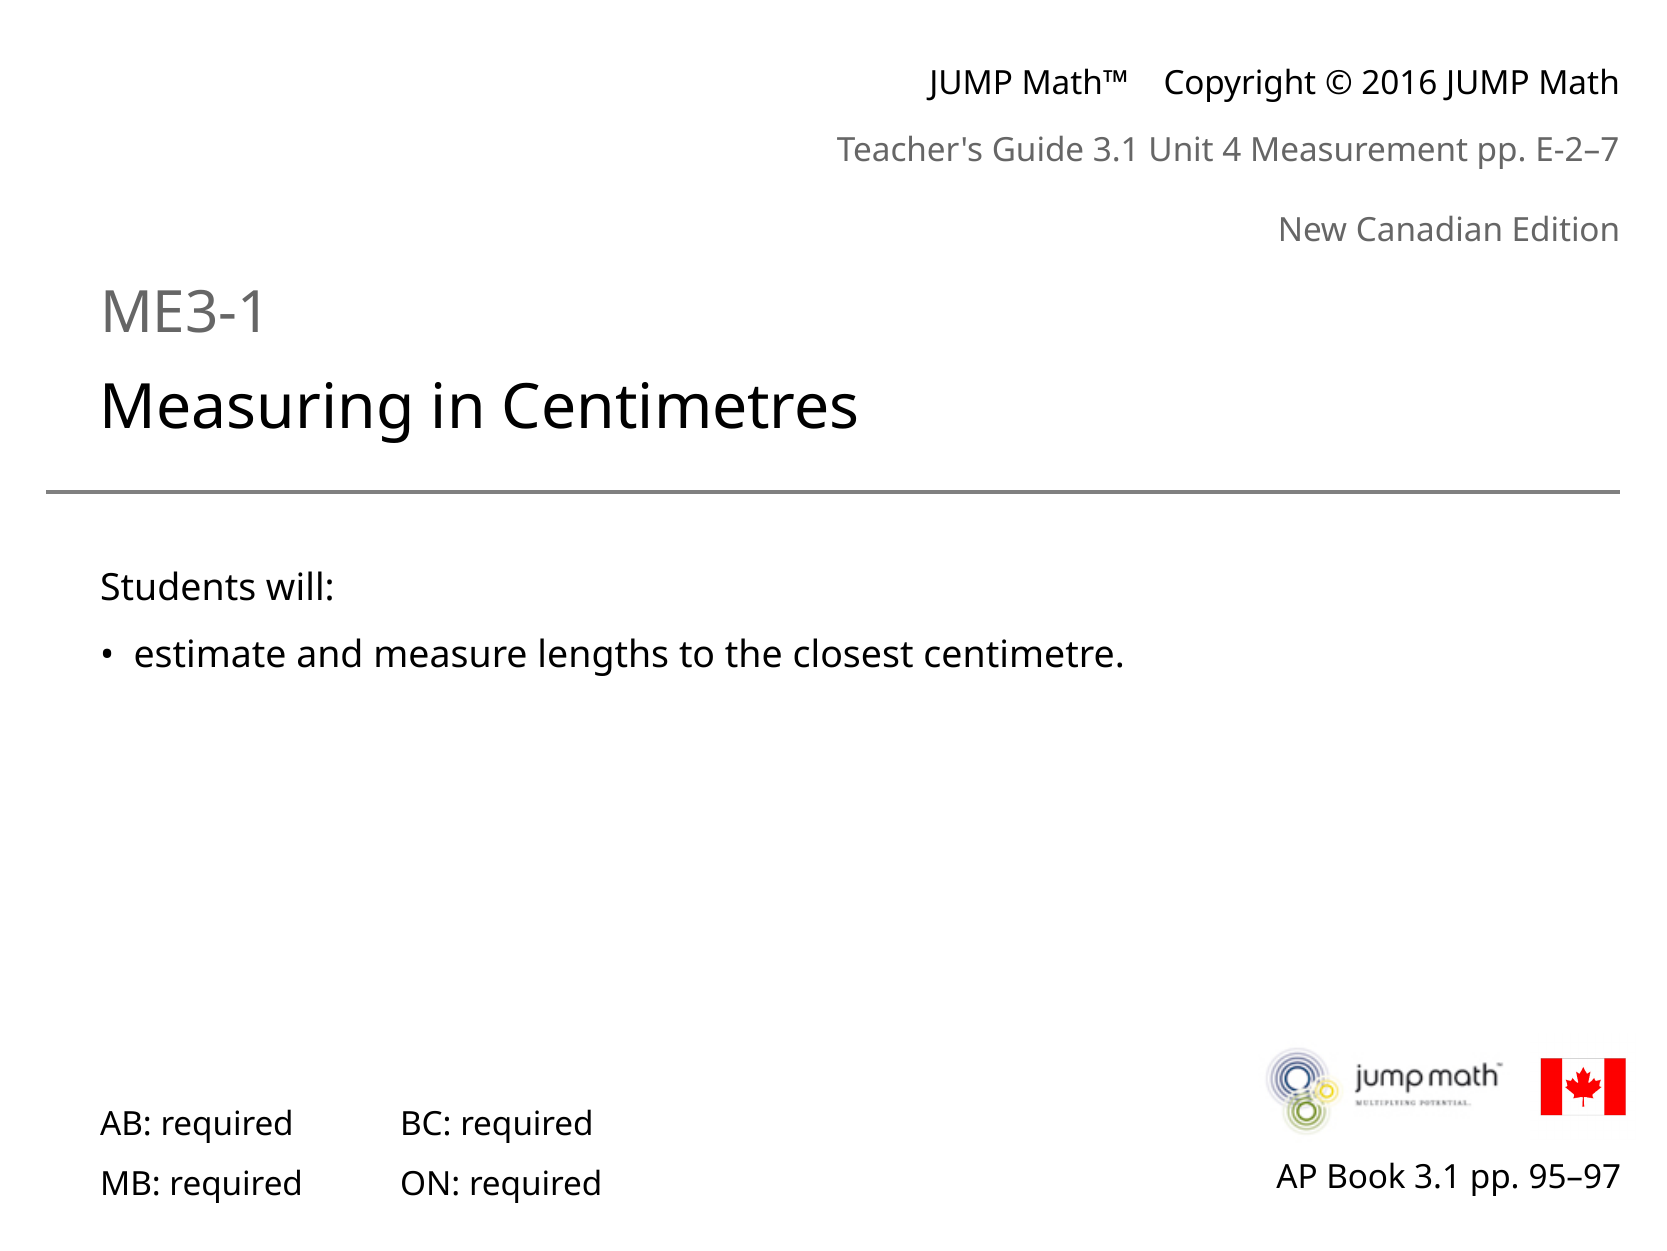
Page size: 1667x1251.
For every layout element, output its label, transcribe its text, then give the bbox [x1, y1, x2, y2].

text_box ME3-1 [85, 266, 329, 352]
picture [1530, 1033, 1636, 1140]
text_box Students will: • estimate and measure lengths to the closest centimetre. [85, 549, 1563, 683]
picture [1258, 1040, 1510, 1143]
text_box AP Book 3.1 pp. 95–97 [1162, 1147, 1637, 1203]
text_box AB: required BC: required MB: required ON: required [85, 1074, 832, 1210]
text_box JUMP Math™ Copyright © 2016 JUMP Math [837, 54, 1636, 109]
text_box Measuring in Centimetres [85, 358, 1359, 448]
text_box Teacher's Guide 3.1 Unit 4 Measurement pp. E-2–7 New Canadian Edition [449, 120, 1636, 256]
